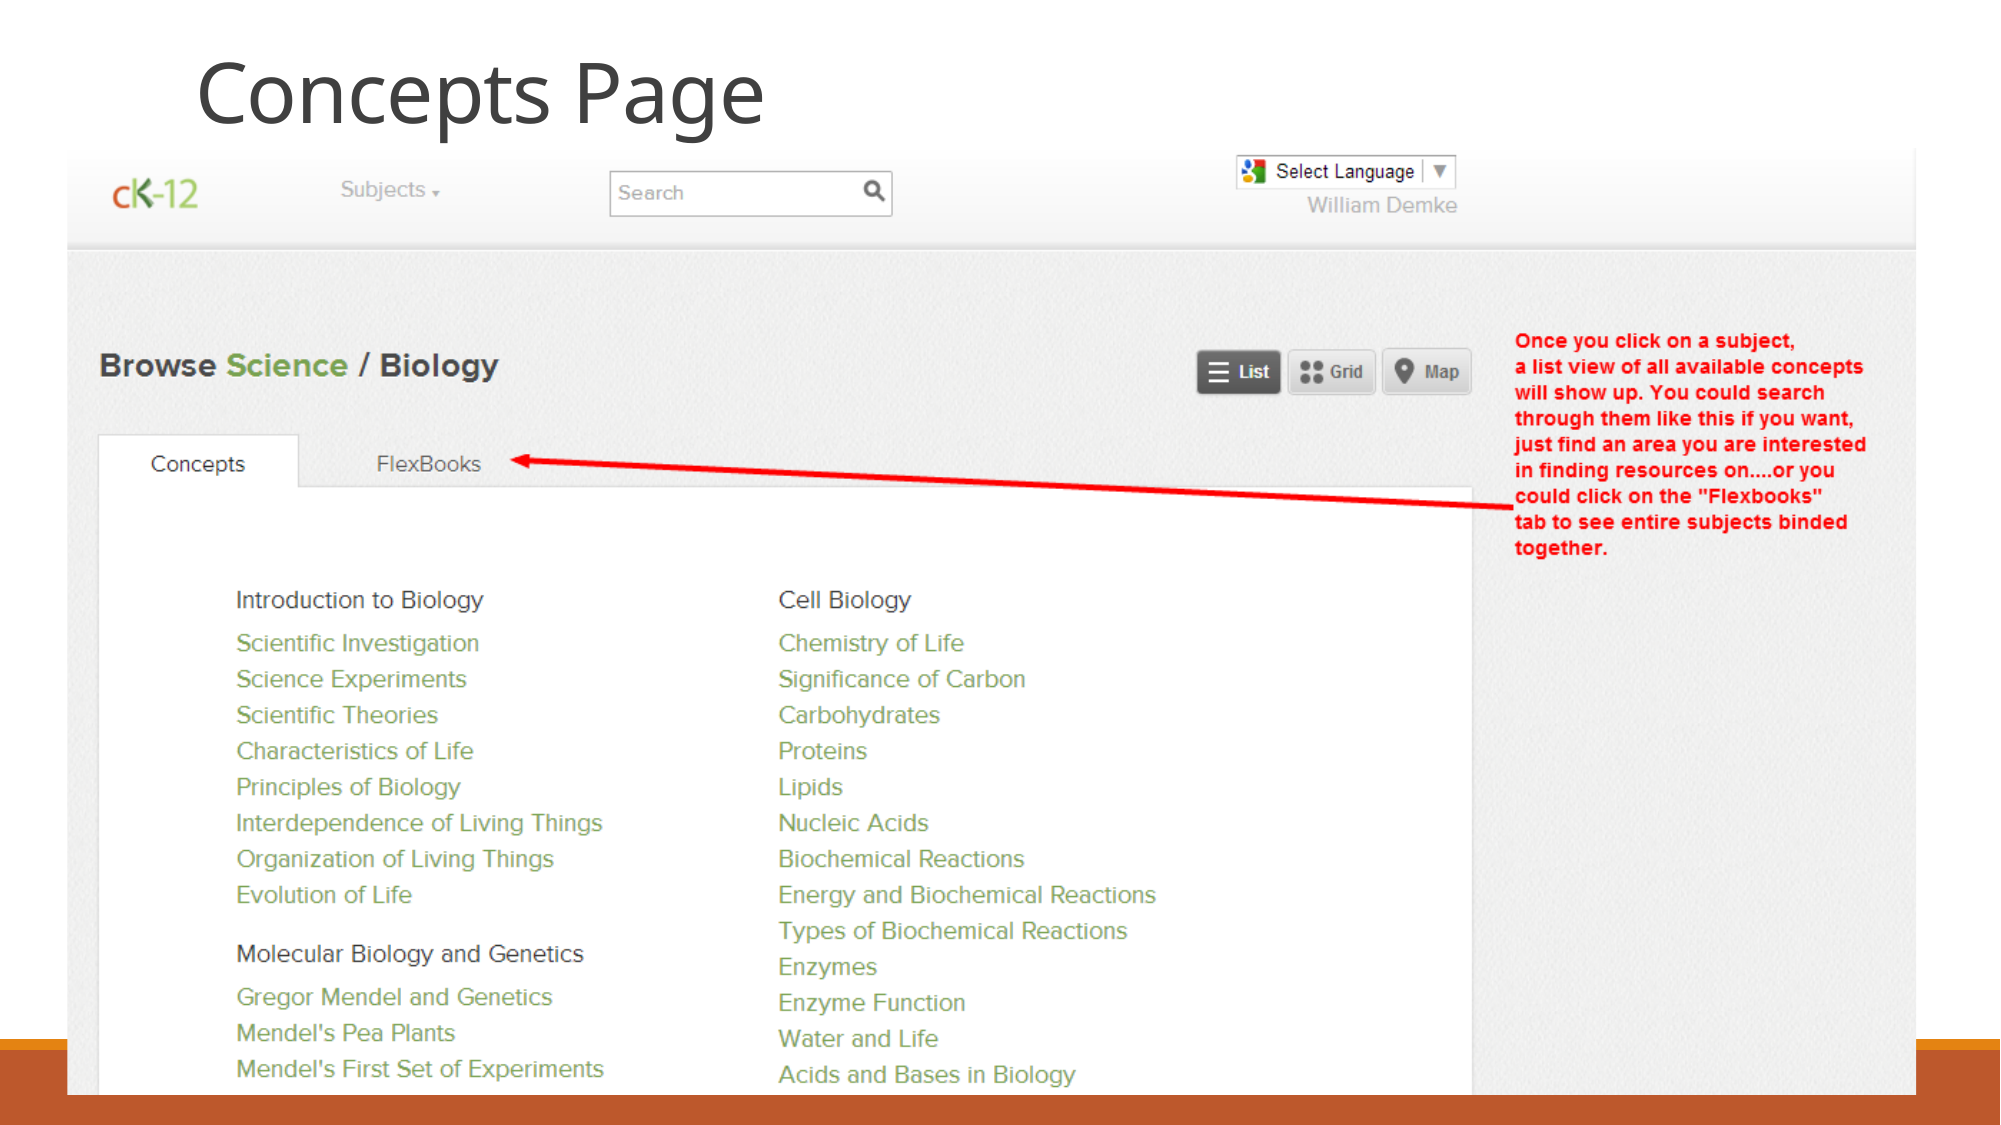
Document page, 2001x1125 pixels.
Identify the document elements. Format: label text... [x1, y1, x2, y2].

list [66, 147, 1917, 1096]
title Concepts Page [180, 47, 1830, 144]
